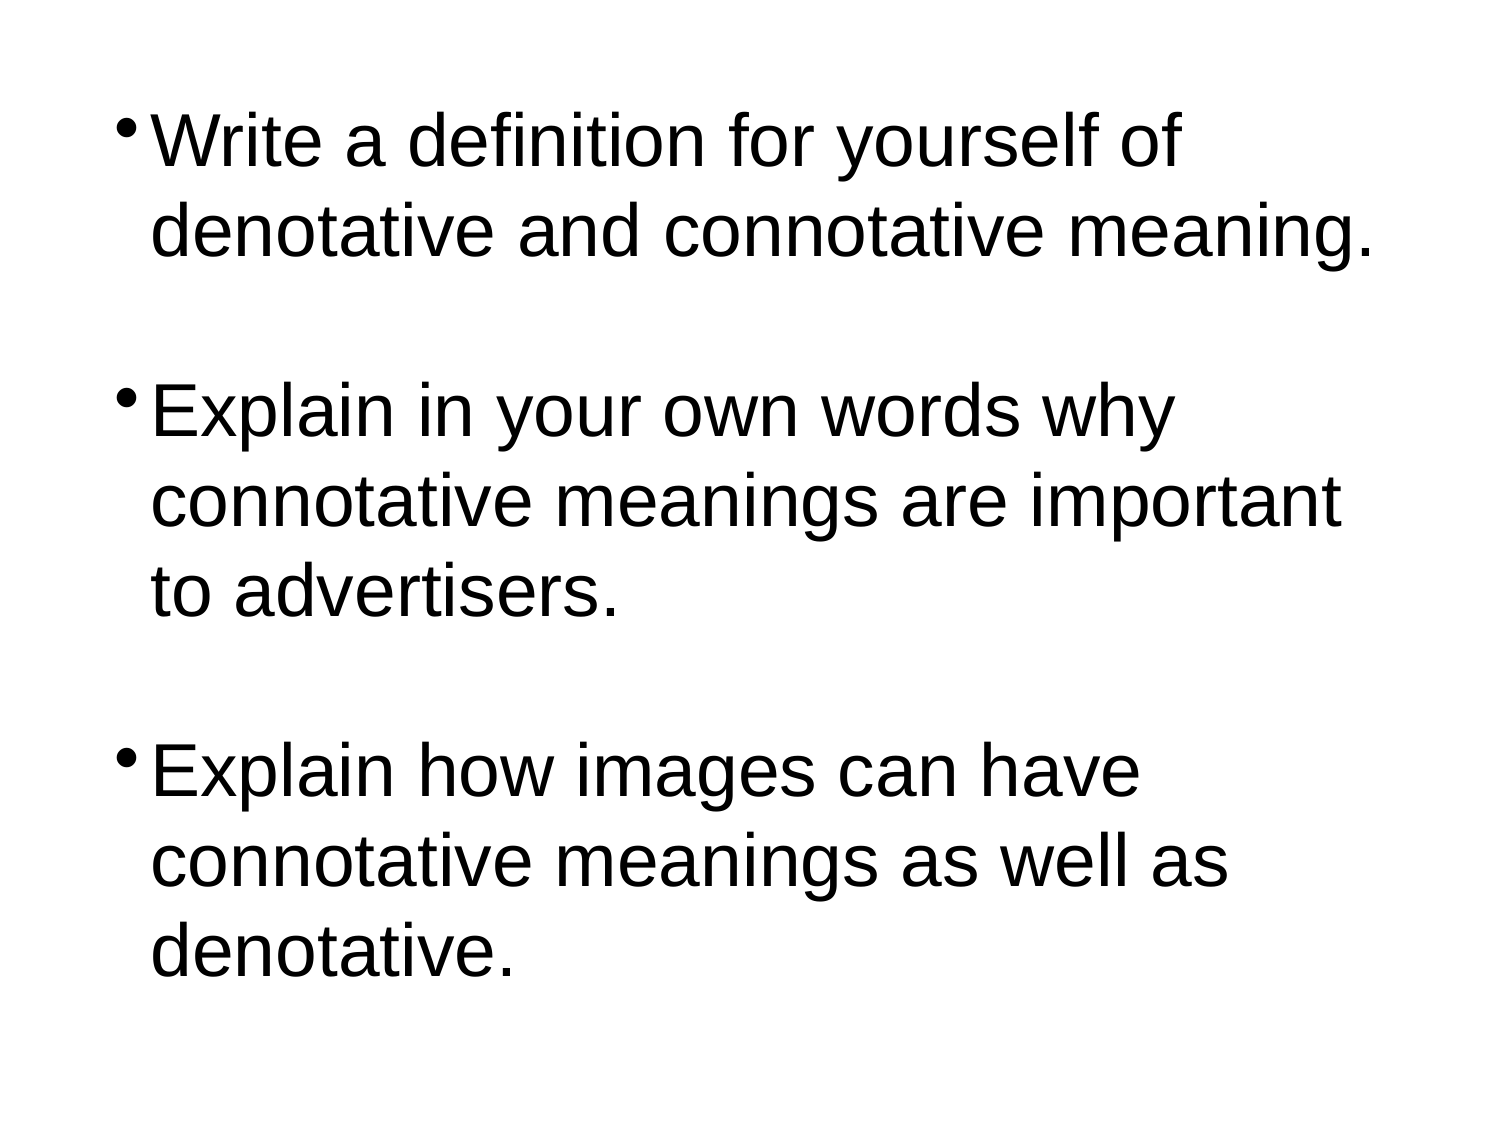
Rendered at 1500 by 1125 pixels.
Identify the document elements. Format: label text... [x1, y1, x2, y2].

text_box Write a definition for yourself of denotative and connotative meaning. Explain in your own words why connotative meanings are important to advertisers. Explain how images can have connotative meanings as well as denotative. [100, 84, 1412, 999]
